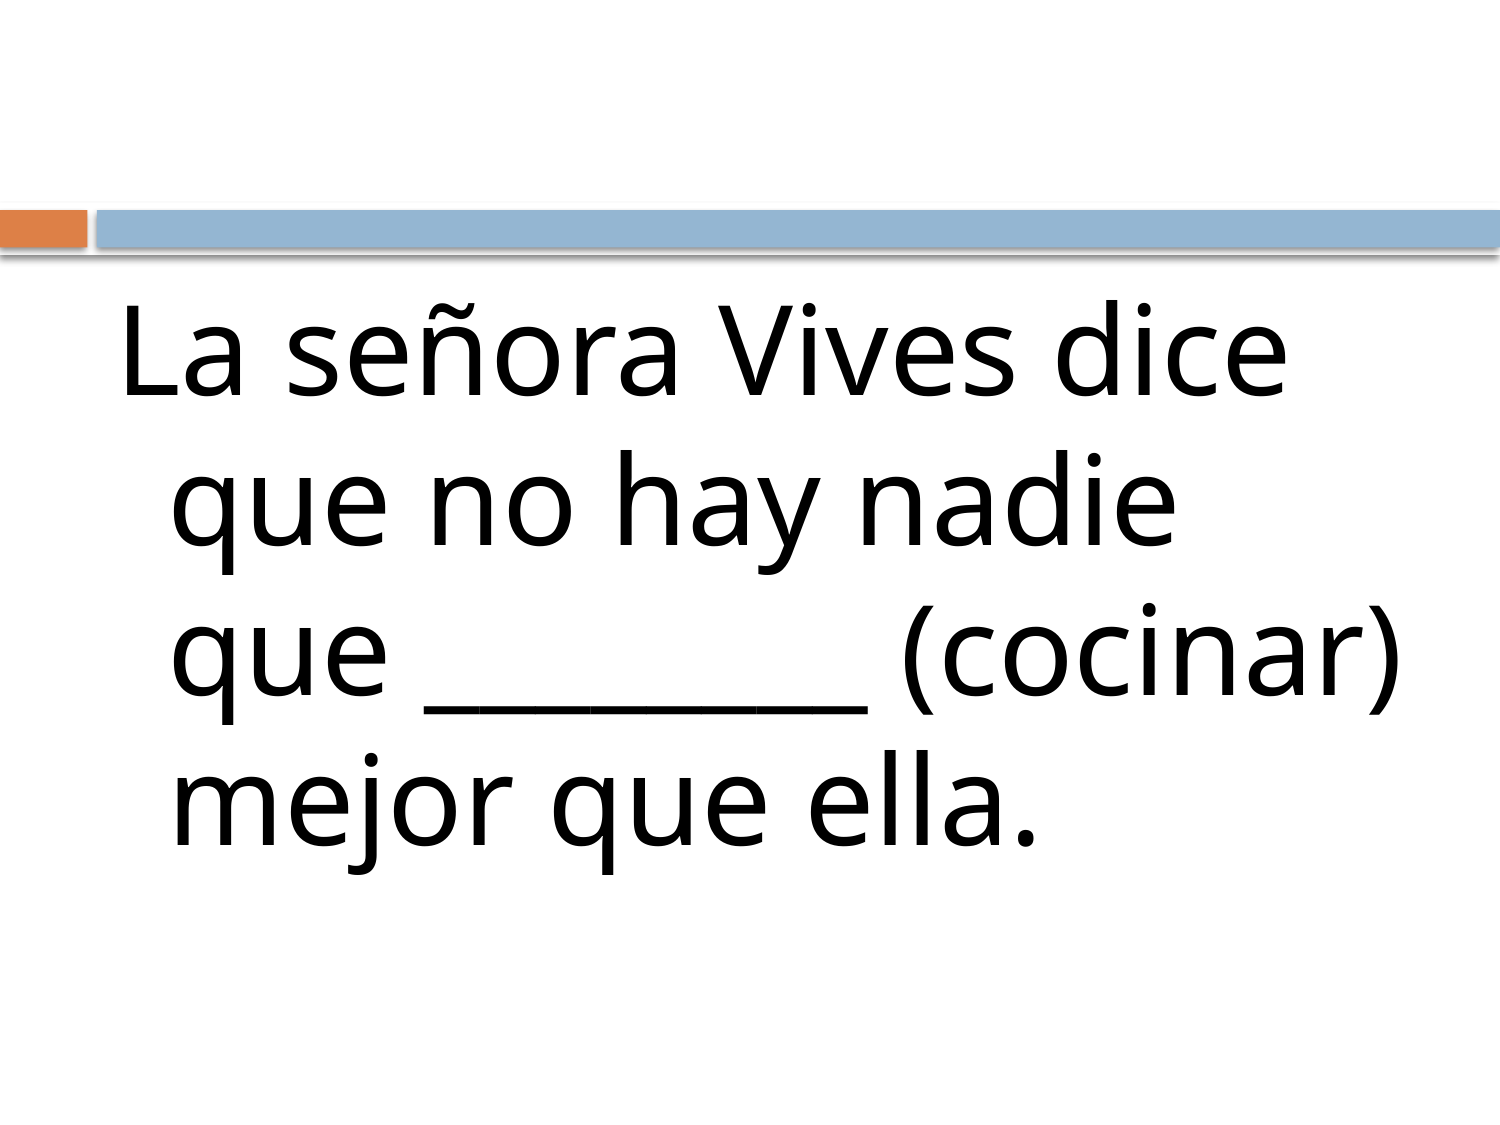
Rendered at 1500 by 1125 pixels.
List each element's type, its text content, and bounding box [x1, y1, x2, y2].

list La señora Vives dice que no hay nadie que ________ (cocinar) mejor que ella. [100, 262, 1438, 1000]
